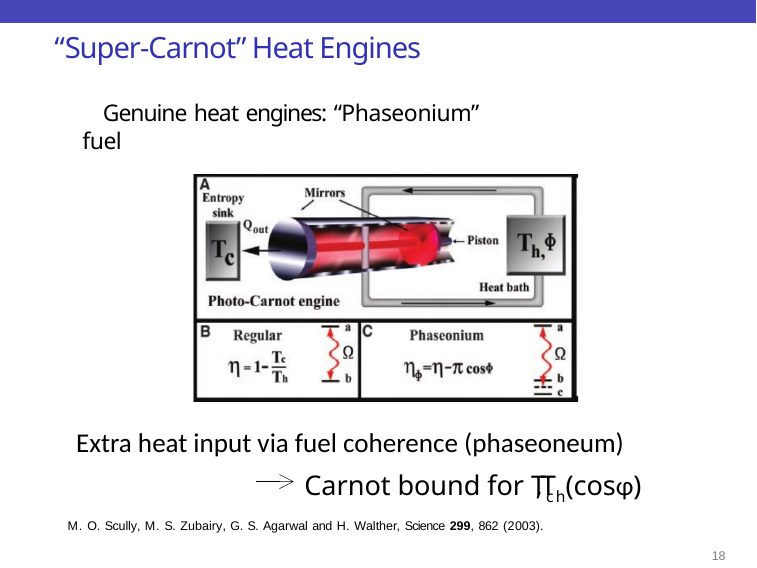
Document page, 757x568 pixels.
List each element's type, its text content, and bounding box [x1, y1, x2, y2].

text_box [190, 171, 579, 403]
slide_number 17 [701, 547, 745, 563]
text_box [61, 417, 660, 509]
text_box “Super-Carnot” Heat Engines [52, 29, 508, 135]
text_box M. O. Scully, M. S. Zubairy, G. S. Agarwal and H. Walther, Science 299, 862 (2003). [65, 518, 554, 534]
text_box Genuine heat engines: “Phaseonium” fuel [80, 99, 523, 154]
